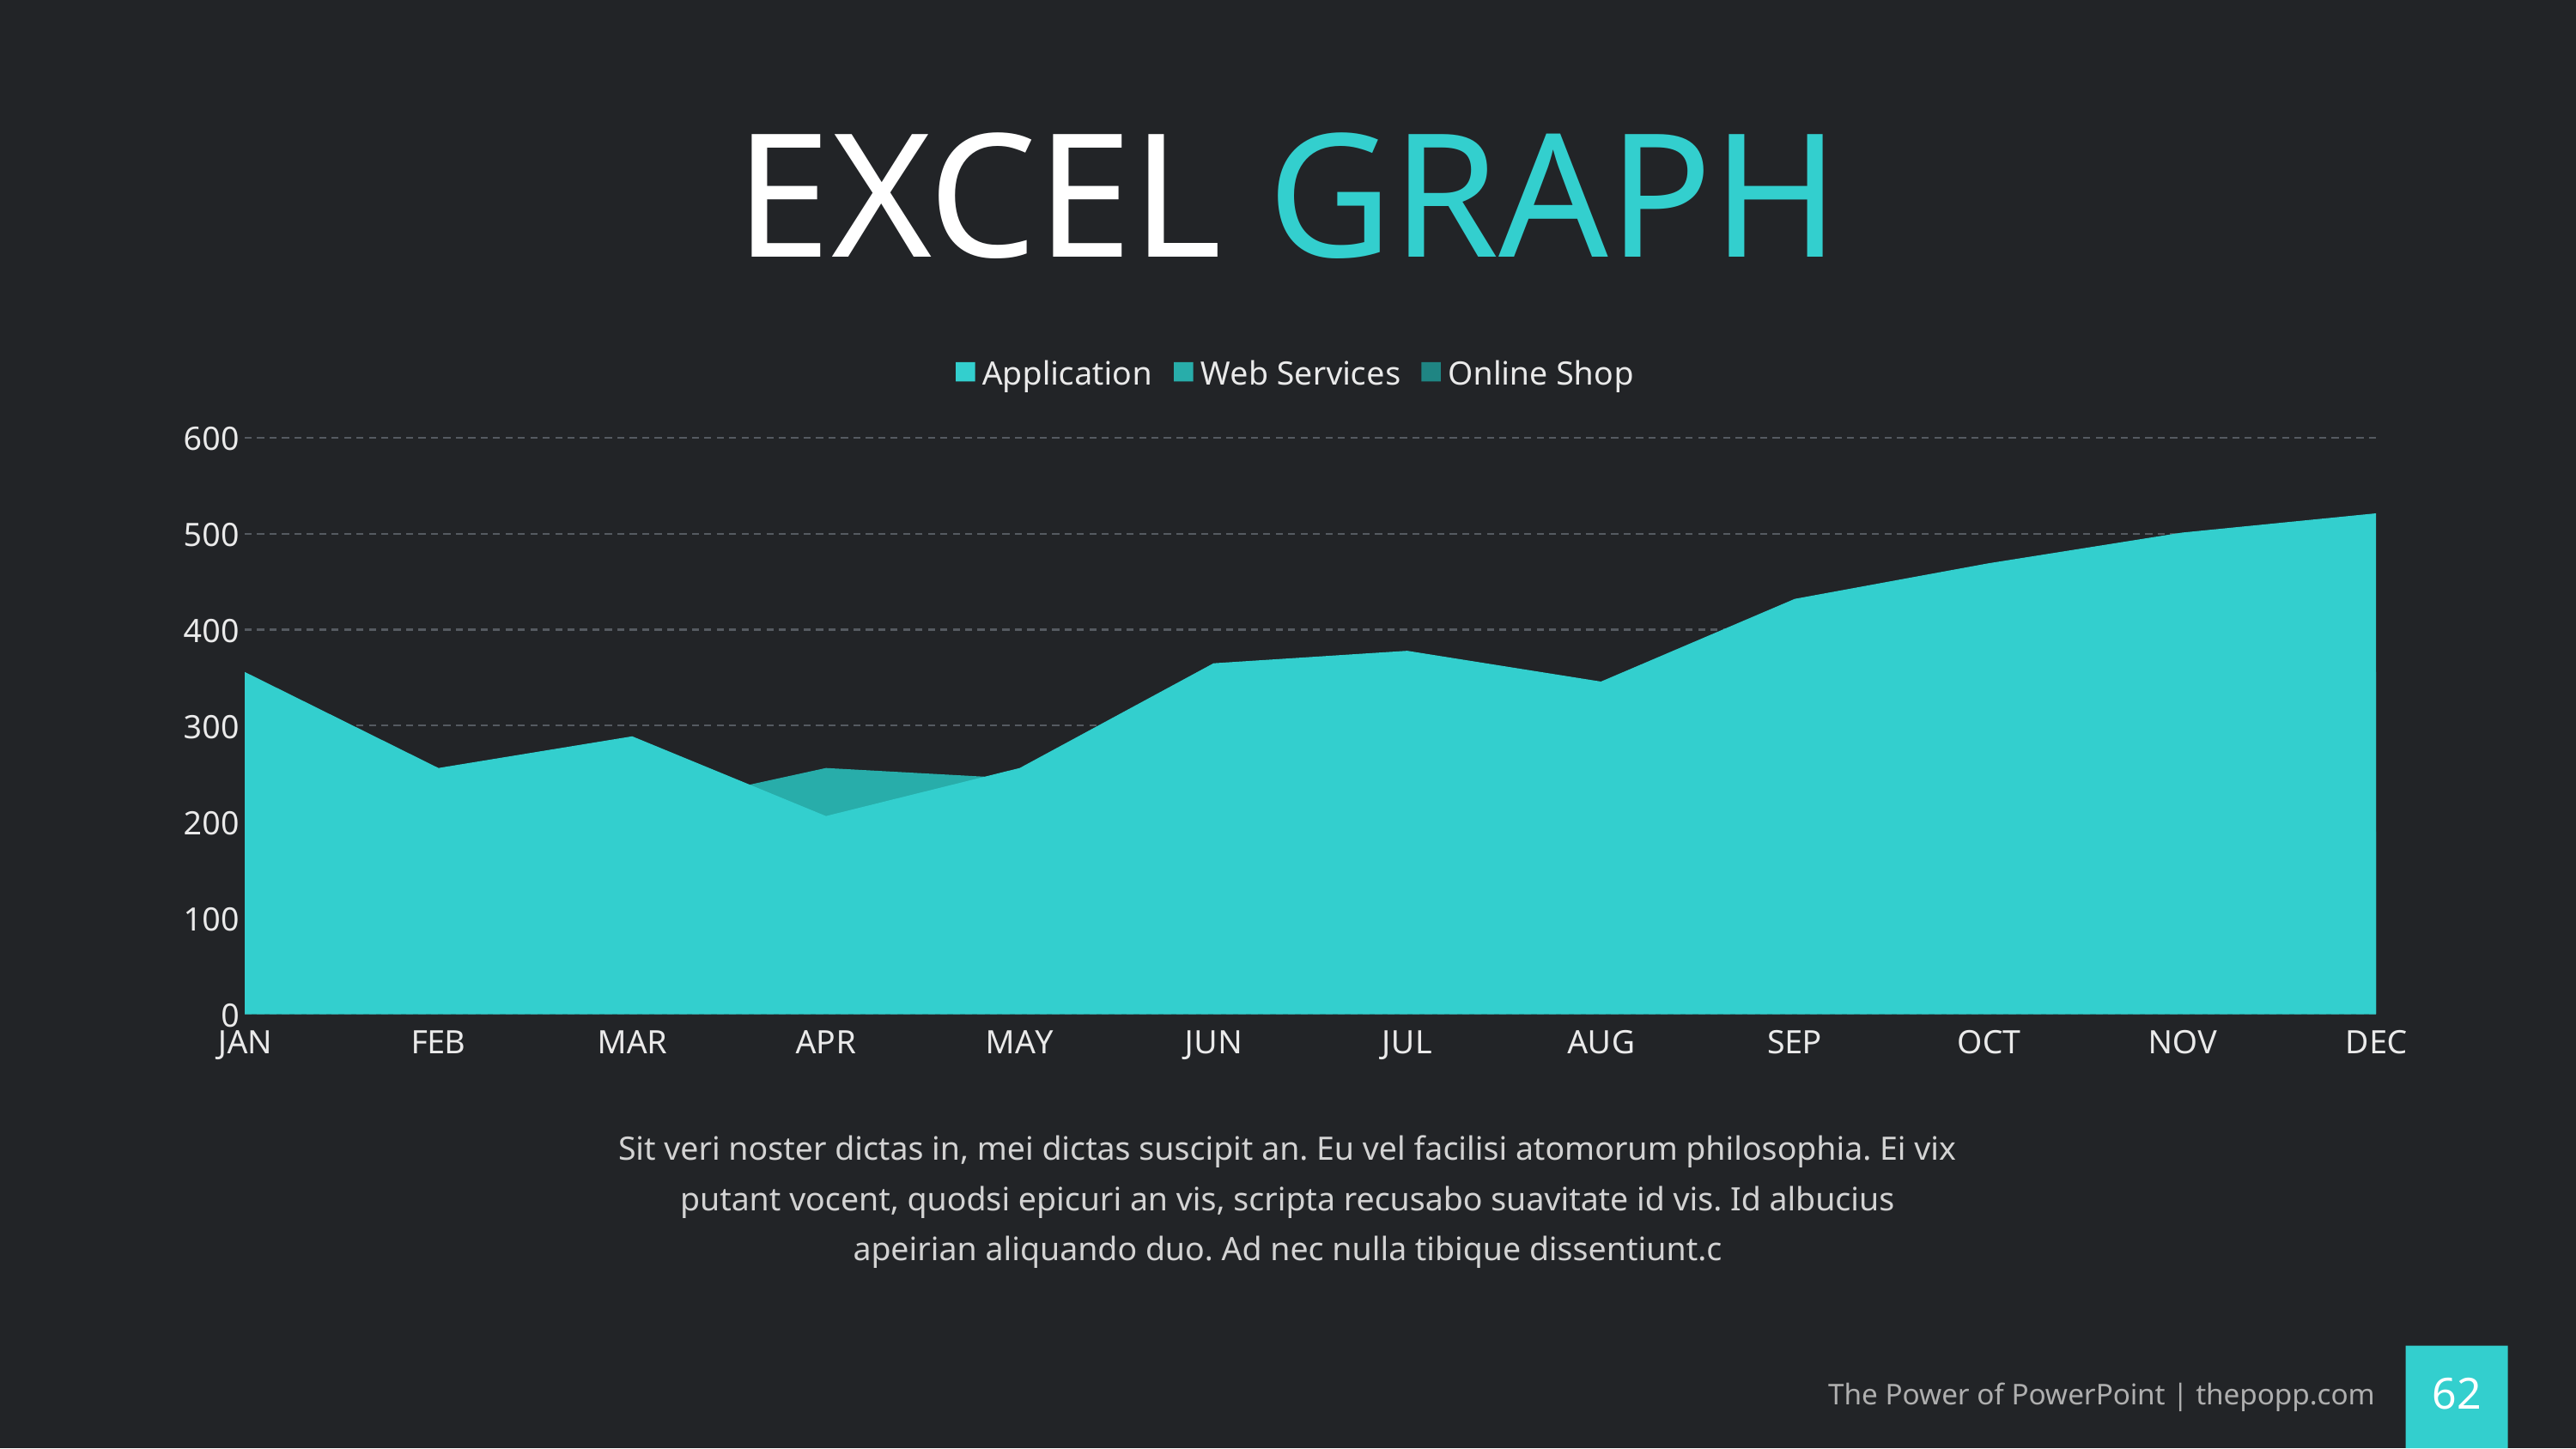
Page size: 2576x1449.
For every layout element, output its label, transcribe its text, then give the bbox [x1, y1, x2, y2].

footer The Power of PowerPoint | thepopp.com [1519, 1356, 2389, 1434]
title EXCEL GRAPH [109, 75, 2467, 302]
text_box Sit veri noster dictas in, mei dictas suscipit an. Eu vel facilisi atomorum philosophia. Ei vix putant vocent, quodsi epicuri an vis, scripta recusabo suavitate id vis. Id albucius apeirian aliquando duo. Ad nec nulla tibique dissentiunt.c [601, 1110, 1975, 1298]
chart [137, 333, 2454, 1079]
slide_number 62 [2404, 1356, 2509, 1434]
